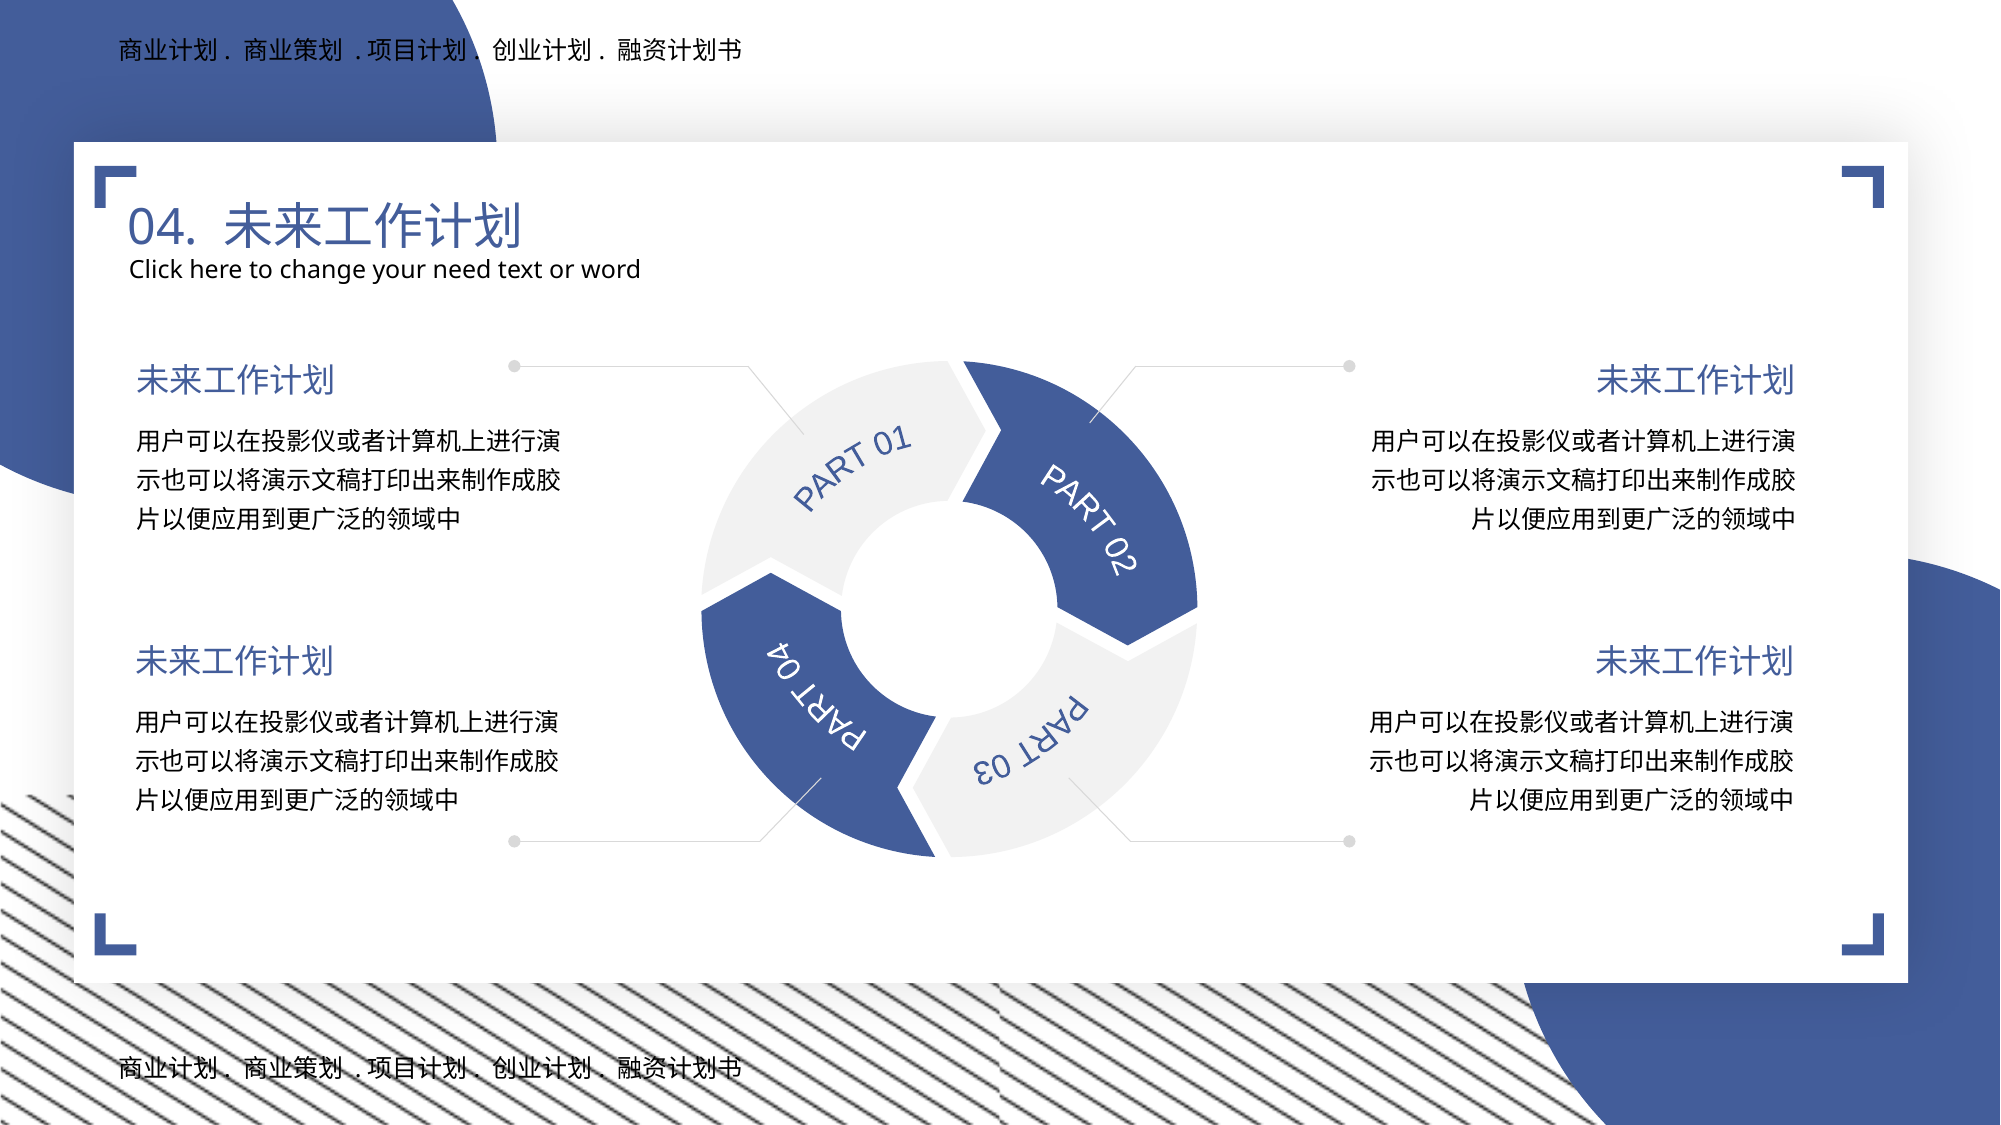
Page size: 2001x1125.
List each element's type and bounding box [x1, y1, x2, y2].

text_box [114, 187, 733, 385]
text_box [91, 983, 1909, 1091]
text_box [121, 351, 588, 542]
text_box [1344, 351, 1812, 542]
text_box [0, 0, 2000, 1125]
text_box [73, 141, 1909, 983]
text_box [91, 27, 1909, 141]
text_box [514, 360, 1350, 857]
text_box [120, 632, 587, 824]
text_box [1343, 632, 1810, 824]
